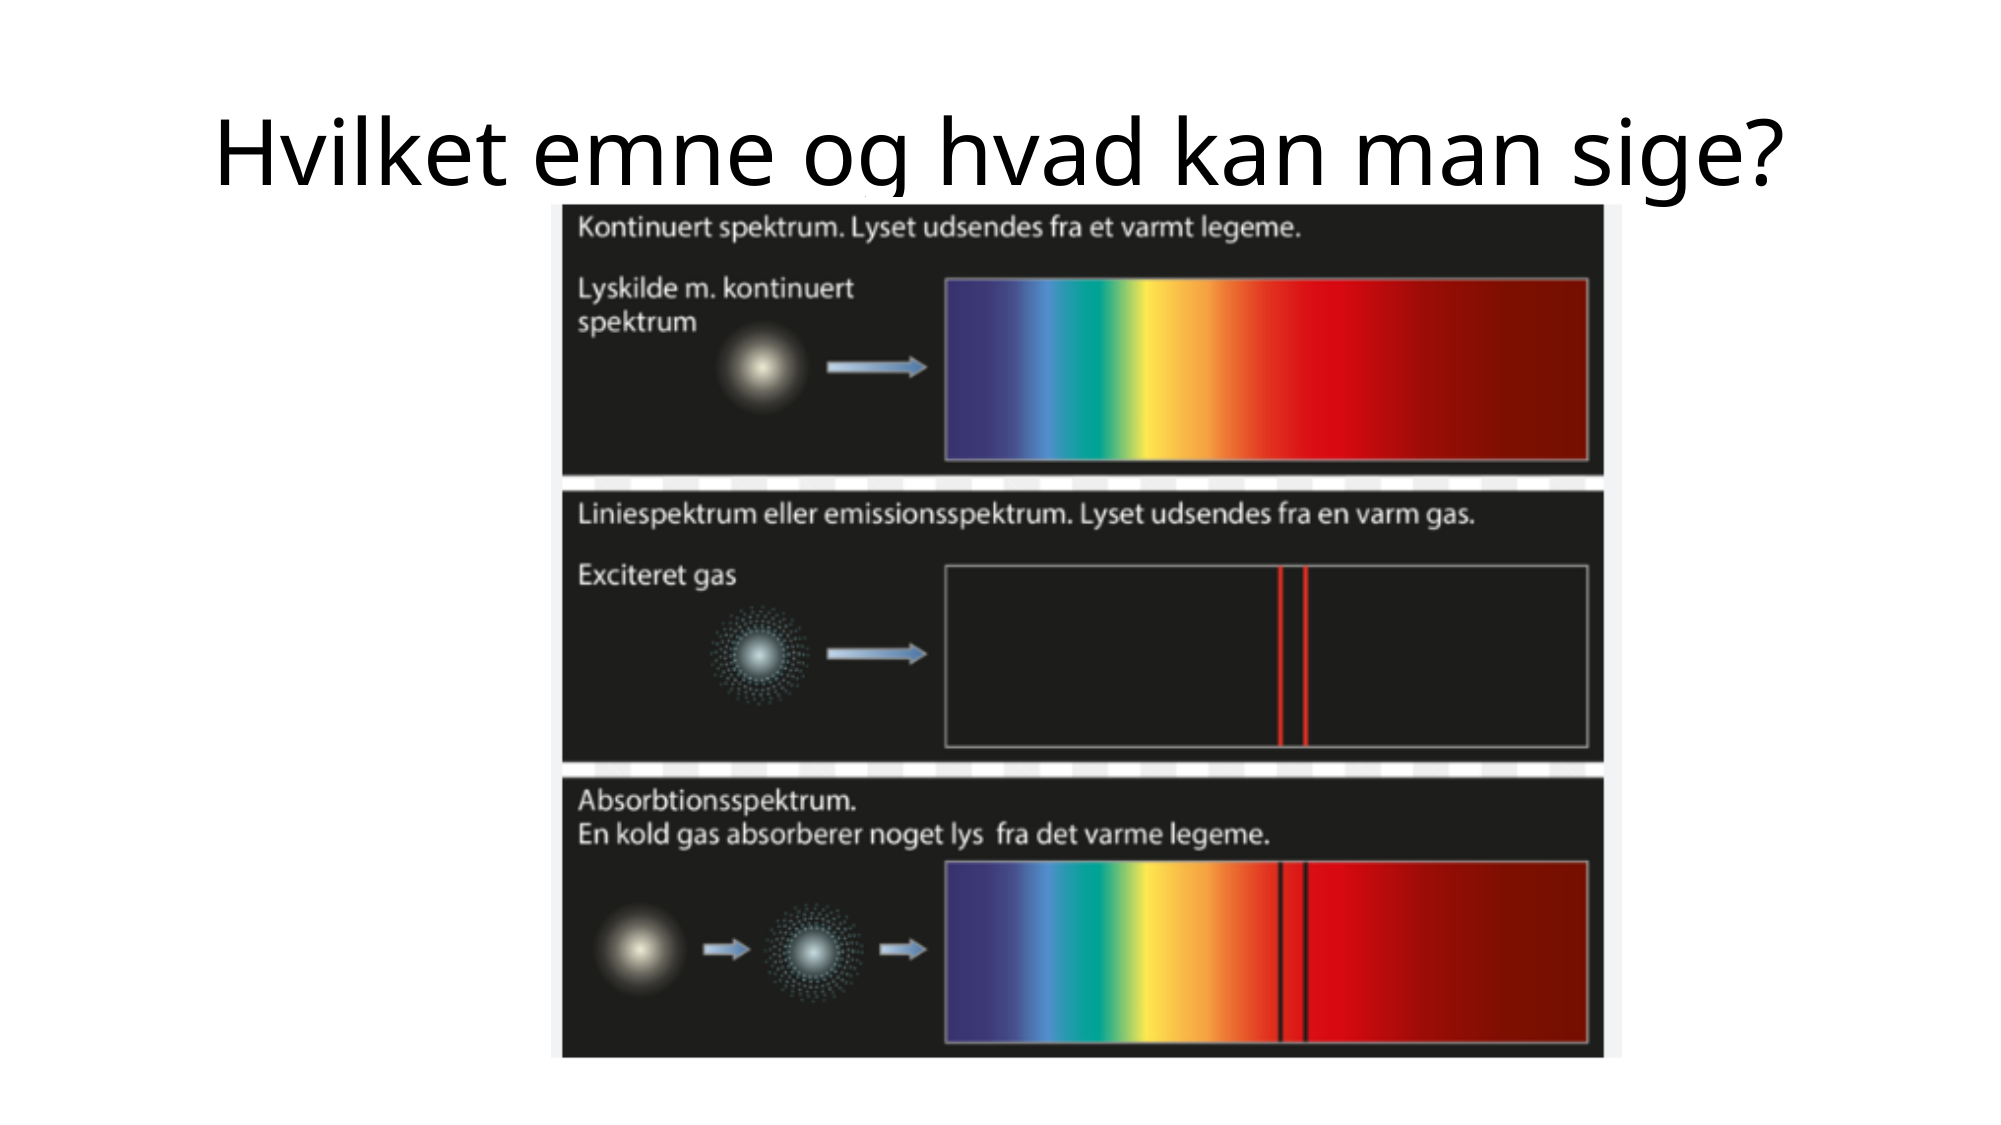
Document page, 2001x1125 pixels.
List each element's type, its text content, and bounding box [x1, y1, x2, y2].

title Hvilket emne og hvad kan man sige? [137, 59, 1863, 252]
picture [551, 197, 1622, 1068]
